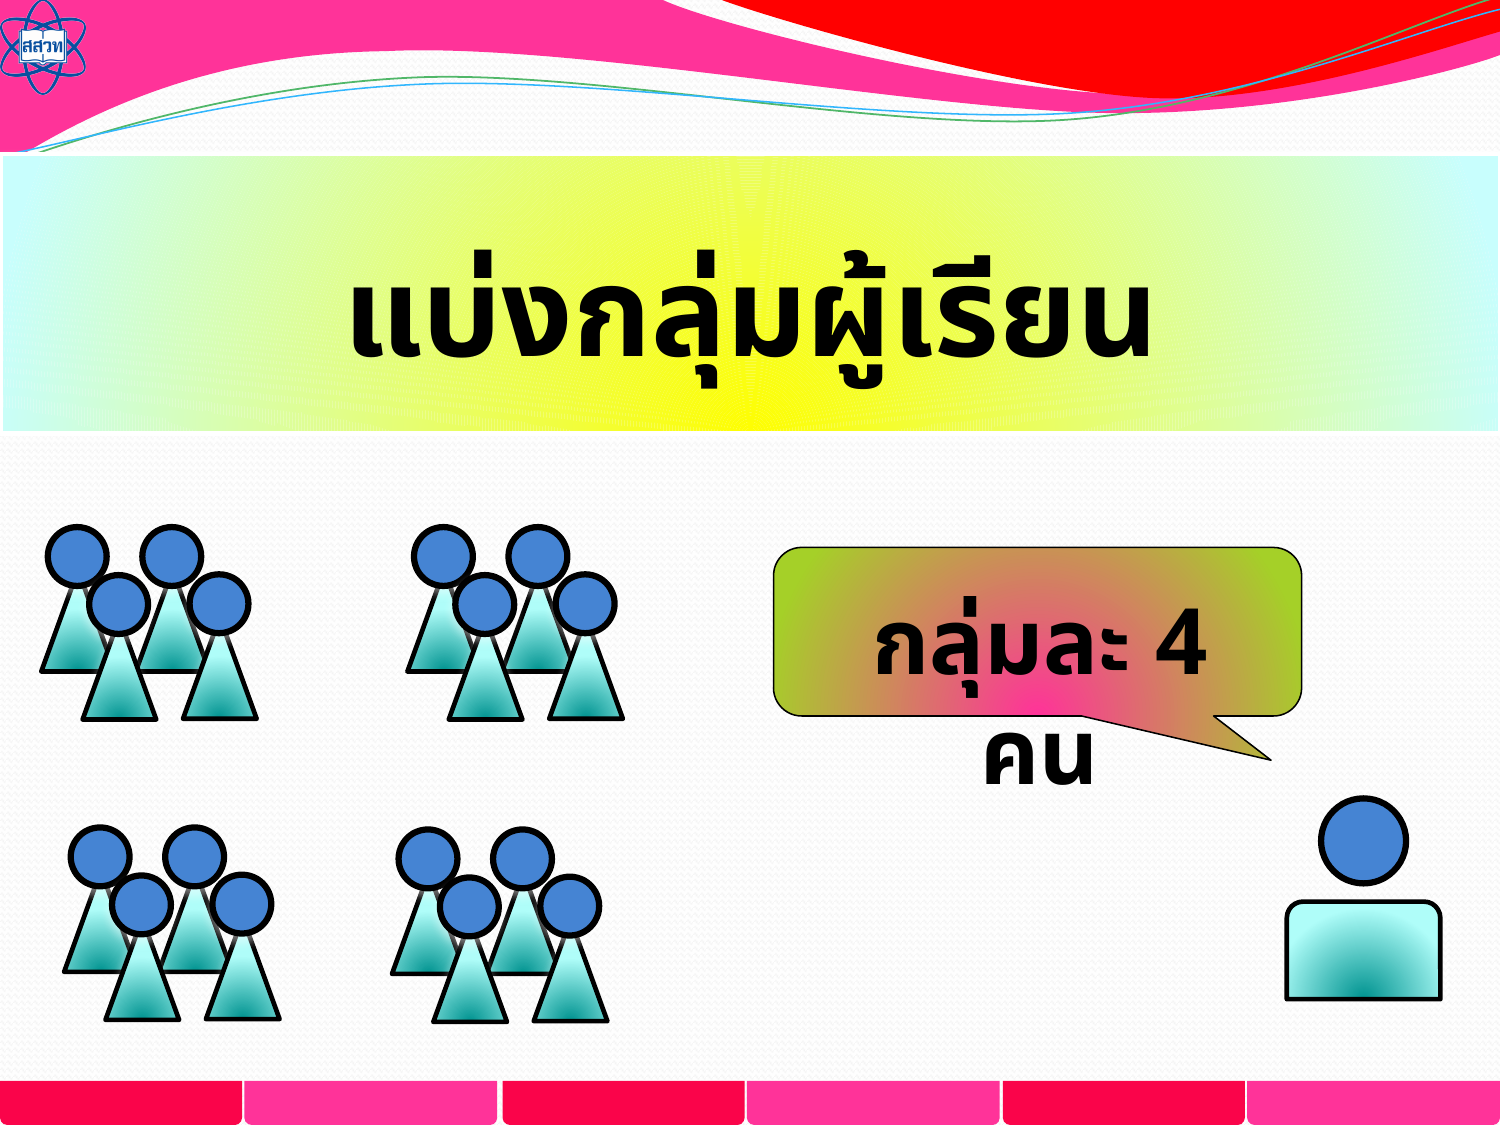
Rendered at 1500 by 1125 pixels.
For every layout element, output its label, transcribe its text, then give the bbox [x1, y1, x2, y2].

table_cell - จำนวนหนังสือที่ซื้อ 2 เล่ม [442, 577, 448, 672]
table_cell [180, 879, 185, 973]
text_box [82, 574, 157, 720]
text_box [41, 526, 116, 672]
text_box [205, 874, 280, 1020]
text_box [158, 827, 233, 973]
table_cell [199, 877, 205, 973]
text_box แบ่งกลุ่มผู้เรียน [0, 153, 1500, 434]
table_cell [523, 578, 528, 672]
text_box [548, 573, 624, 719]
table_cell [76, 577, 82, 672]
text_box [501, 526, 576, 672]
table_cell - หนังสือเล่มที่ 2 69 บาท [99, 878, 105, 973]
picture [0, 0, 86, 95]
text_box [105, 875, 180, 1021]
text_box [1286, 798, 1441, 1000]
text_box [448, 574, 523, 720]
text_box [182, 573, 257, 719]
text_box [135, 526, 210, 672]
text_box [486, 829, 561, 975]
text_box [533, 876, 608, 1022]
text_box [773, 547, 1302, 717]
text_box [407, 526, 482, 672]
text_box ข้อมูลชุดที่ 2 [157, 578, 162, 672]
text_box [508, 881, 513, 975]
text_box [433, 877, 508, 1023]
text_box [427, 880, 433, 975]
table_cell [543, 577, 548, 672]
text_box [63, 827, 138, 973]
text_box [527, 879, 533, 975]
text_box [391, 829, 466, 975]
text_box ข้อมูลชุดที่ 2 [176, 577, 182, 672]
